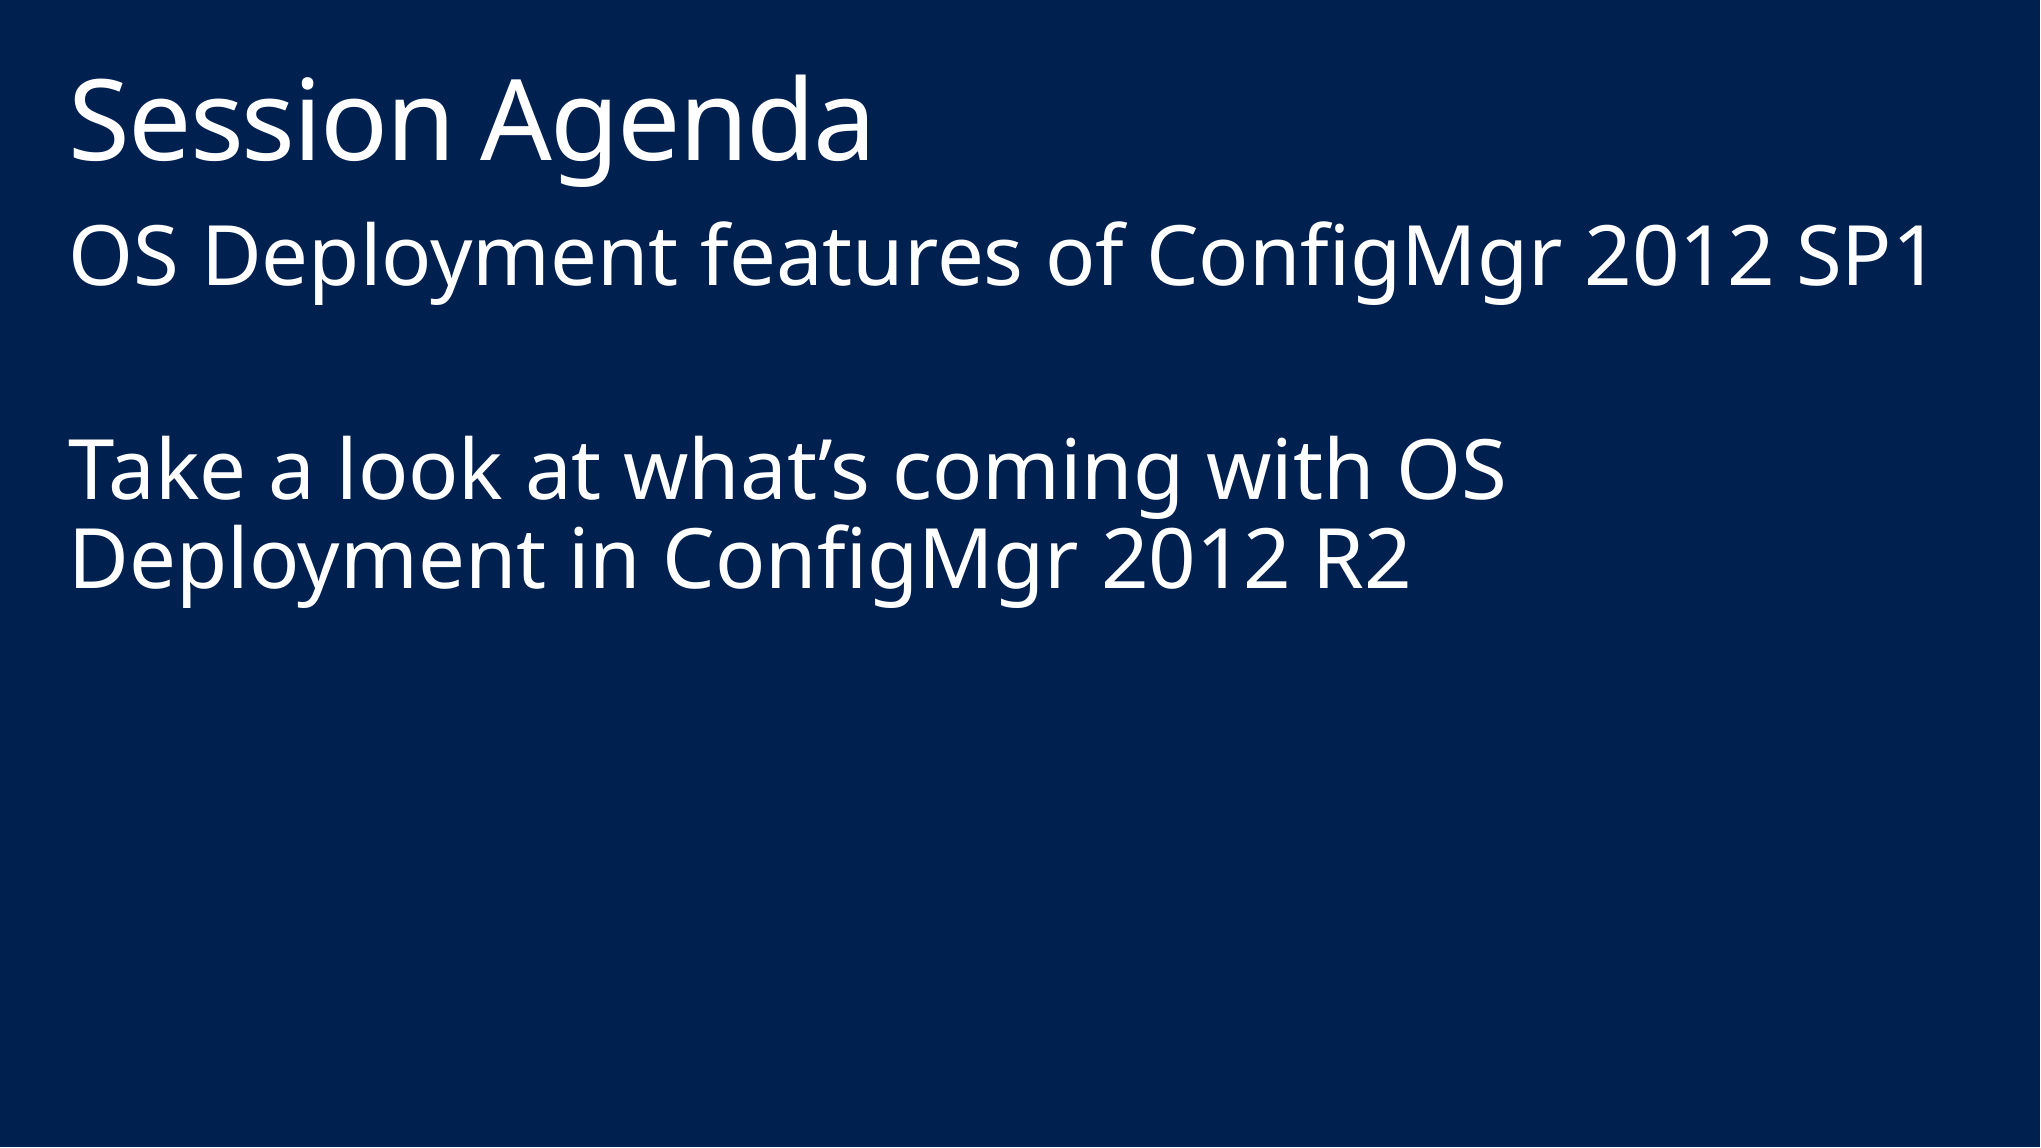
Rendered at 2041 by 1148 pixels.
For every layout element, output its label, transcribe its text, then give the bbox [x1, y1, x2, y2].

list OS Deployment features of ConfigMgr 2012 SP1 Take a look at what’s coming with OS Deployment in ConfigMgr 2012 R2 [45, 198, 1996, 634]
title Session Agenda [45, 48, 1996, 198]
